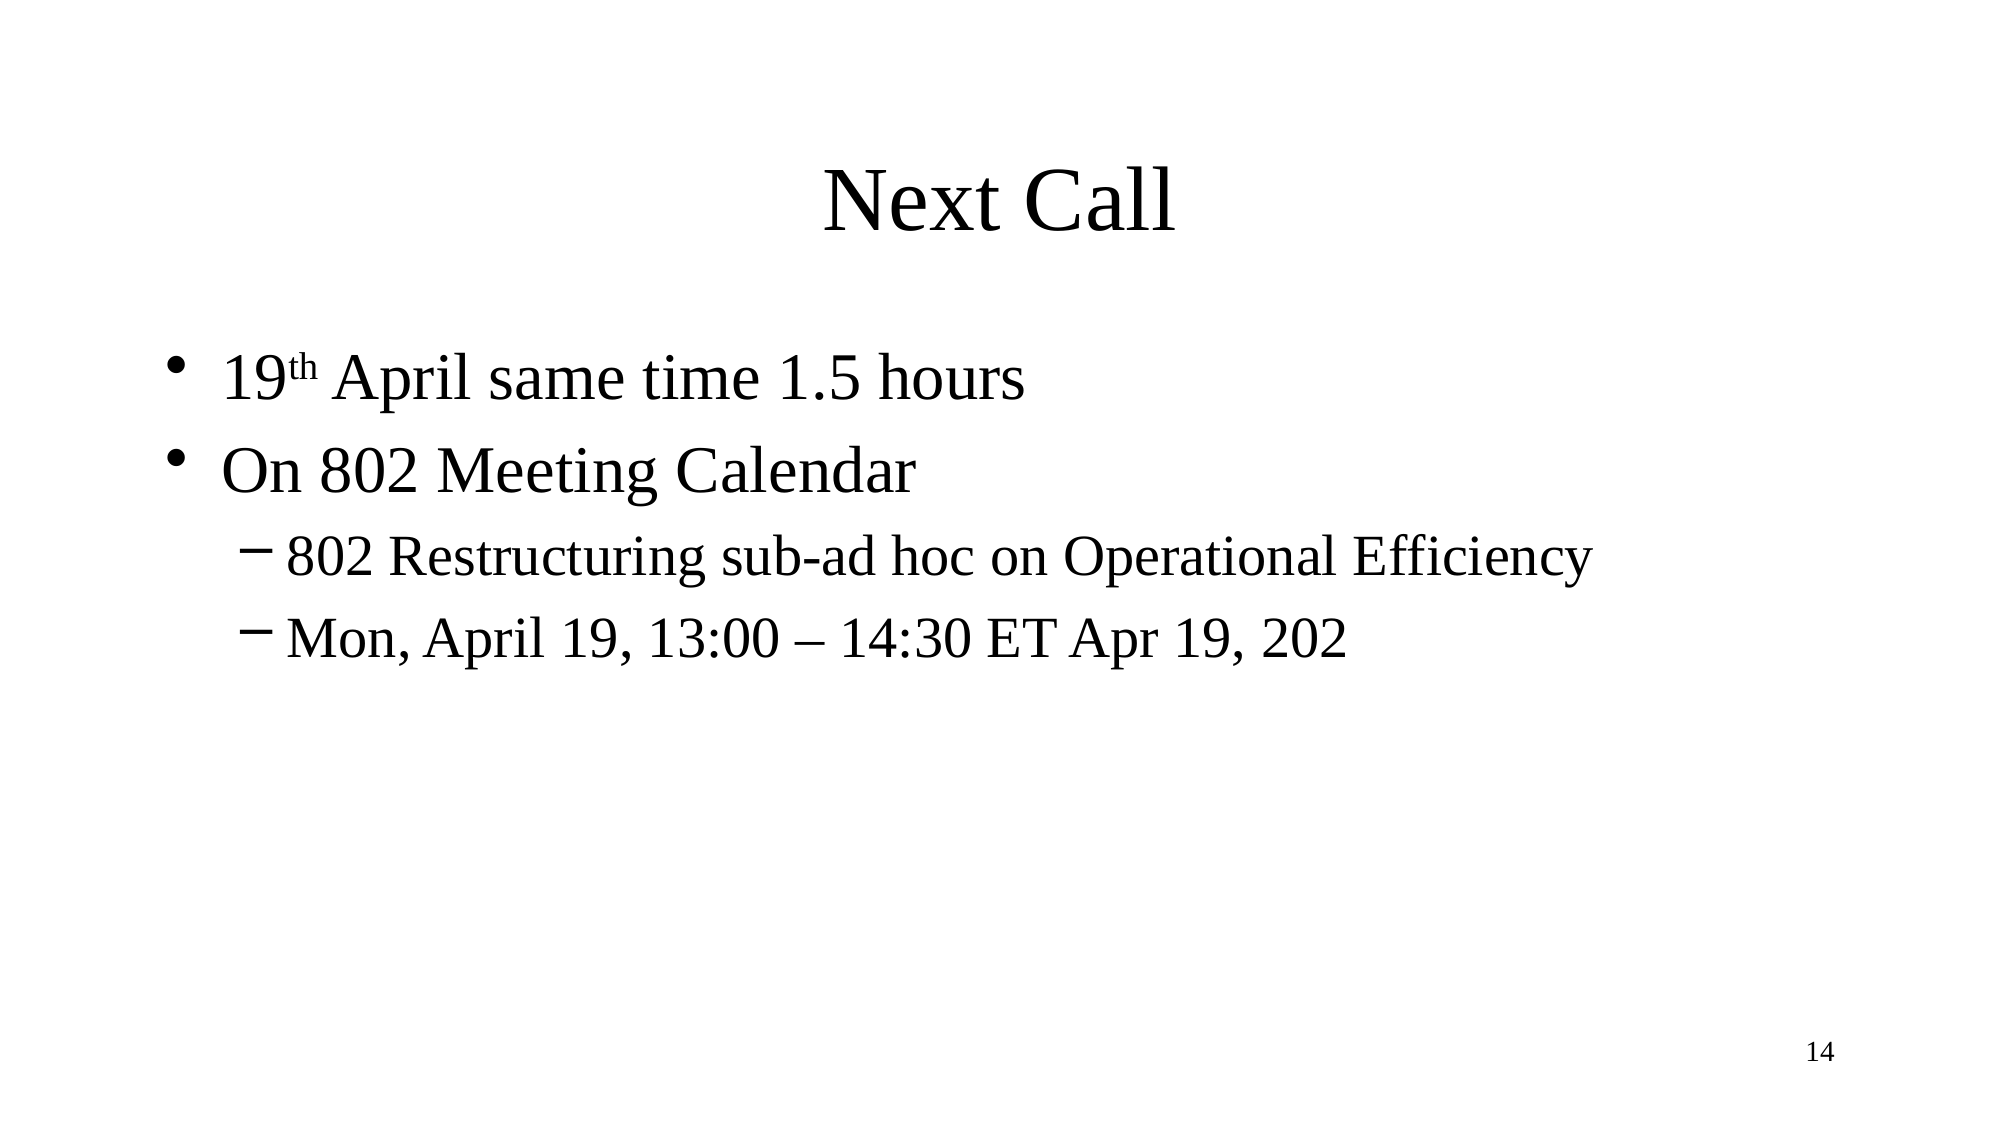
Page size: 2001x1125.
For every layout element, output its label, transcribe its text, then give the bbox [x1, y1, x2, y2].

slide_number 14 [1433, 1024, 1851, 1101]
list 19th April same time 1.5 hours On 802 Meeting Calendar 802 Restructuring sub-ad hoc on Operational Efficiency Mon, April 19, 13:00 – 14:30 ET Apr 19, 202 [149, 324, 1851, 1001]
title Next Call [149, 99, 1851, 288]
